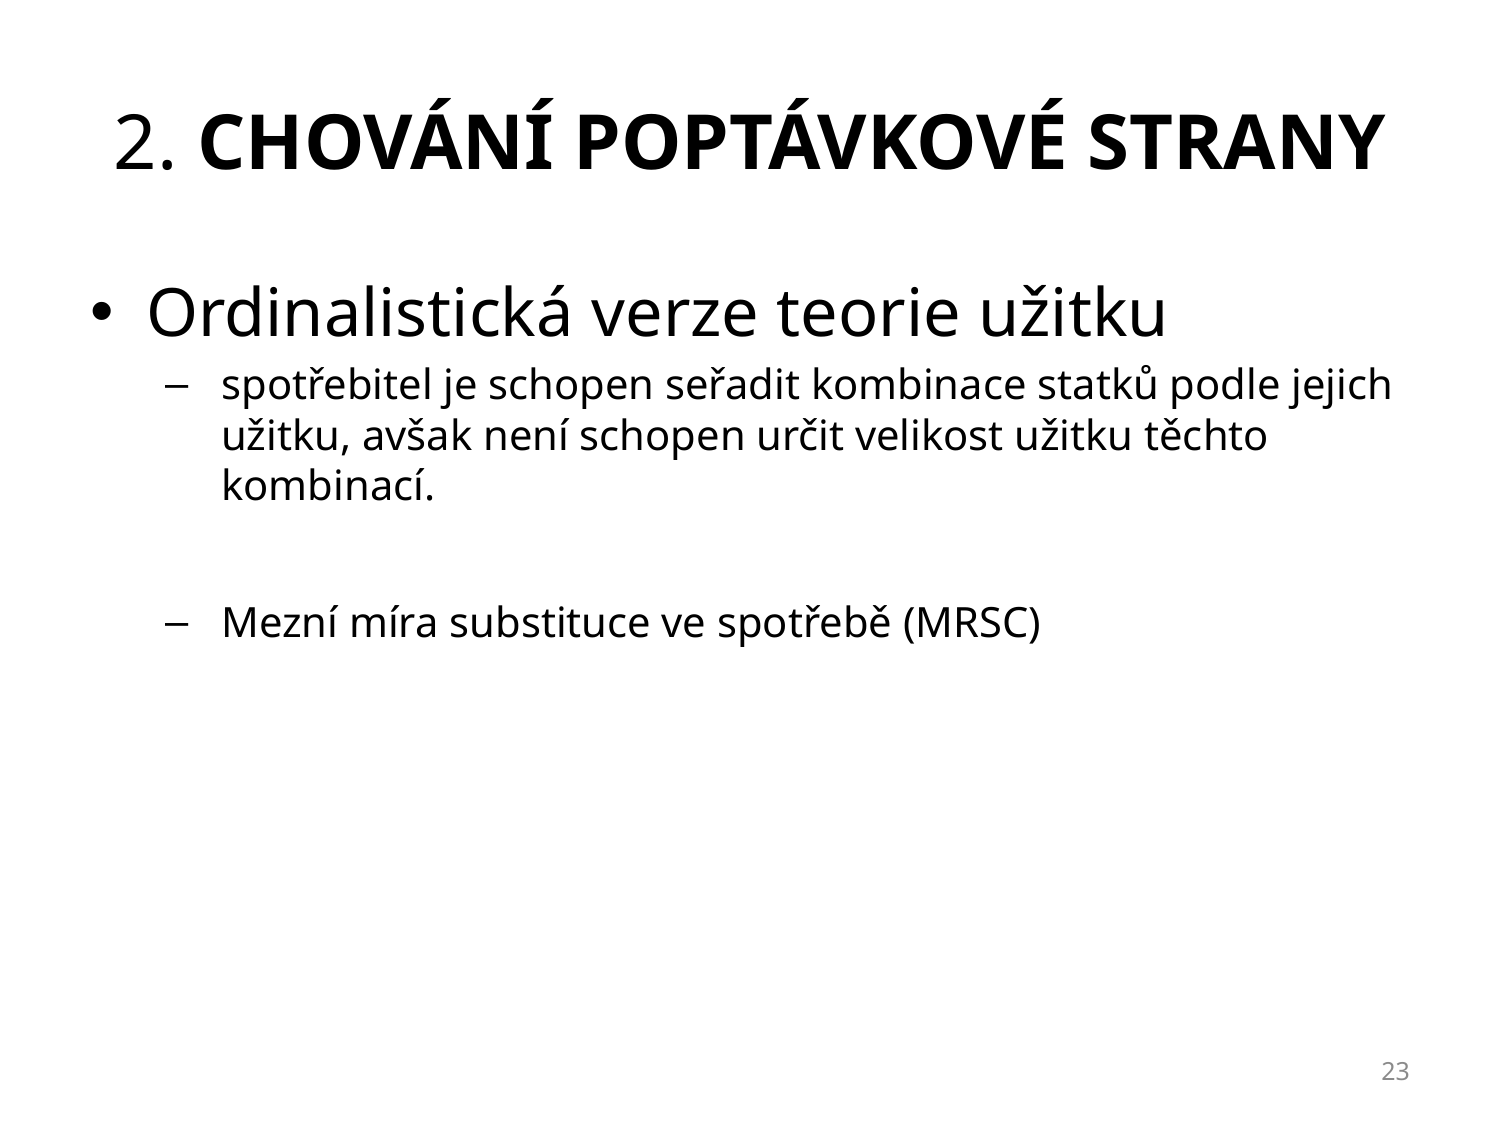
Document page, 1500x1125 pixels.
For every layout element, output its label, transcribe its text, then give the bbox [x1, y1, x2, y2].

slide_number 23 [1074, 1042, 1425, 1103]
title 2. chování poptávkové strany [75, 45, 1425, 233]
list Ordinalistická verze teorie užitku spotřebitel je schopen seřadit kombinace statků podle jejich užitku, avšak není schopen určit velikost užitku těchto kombinací. Mezní míra substituce ve spotřebě (MRSC) [75, 262, 1425, 1005]
